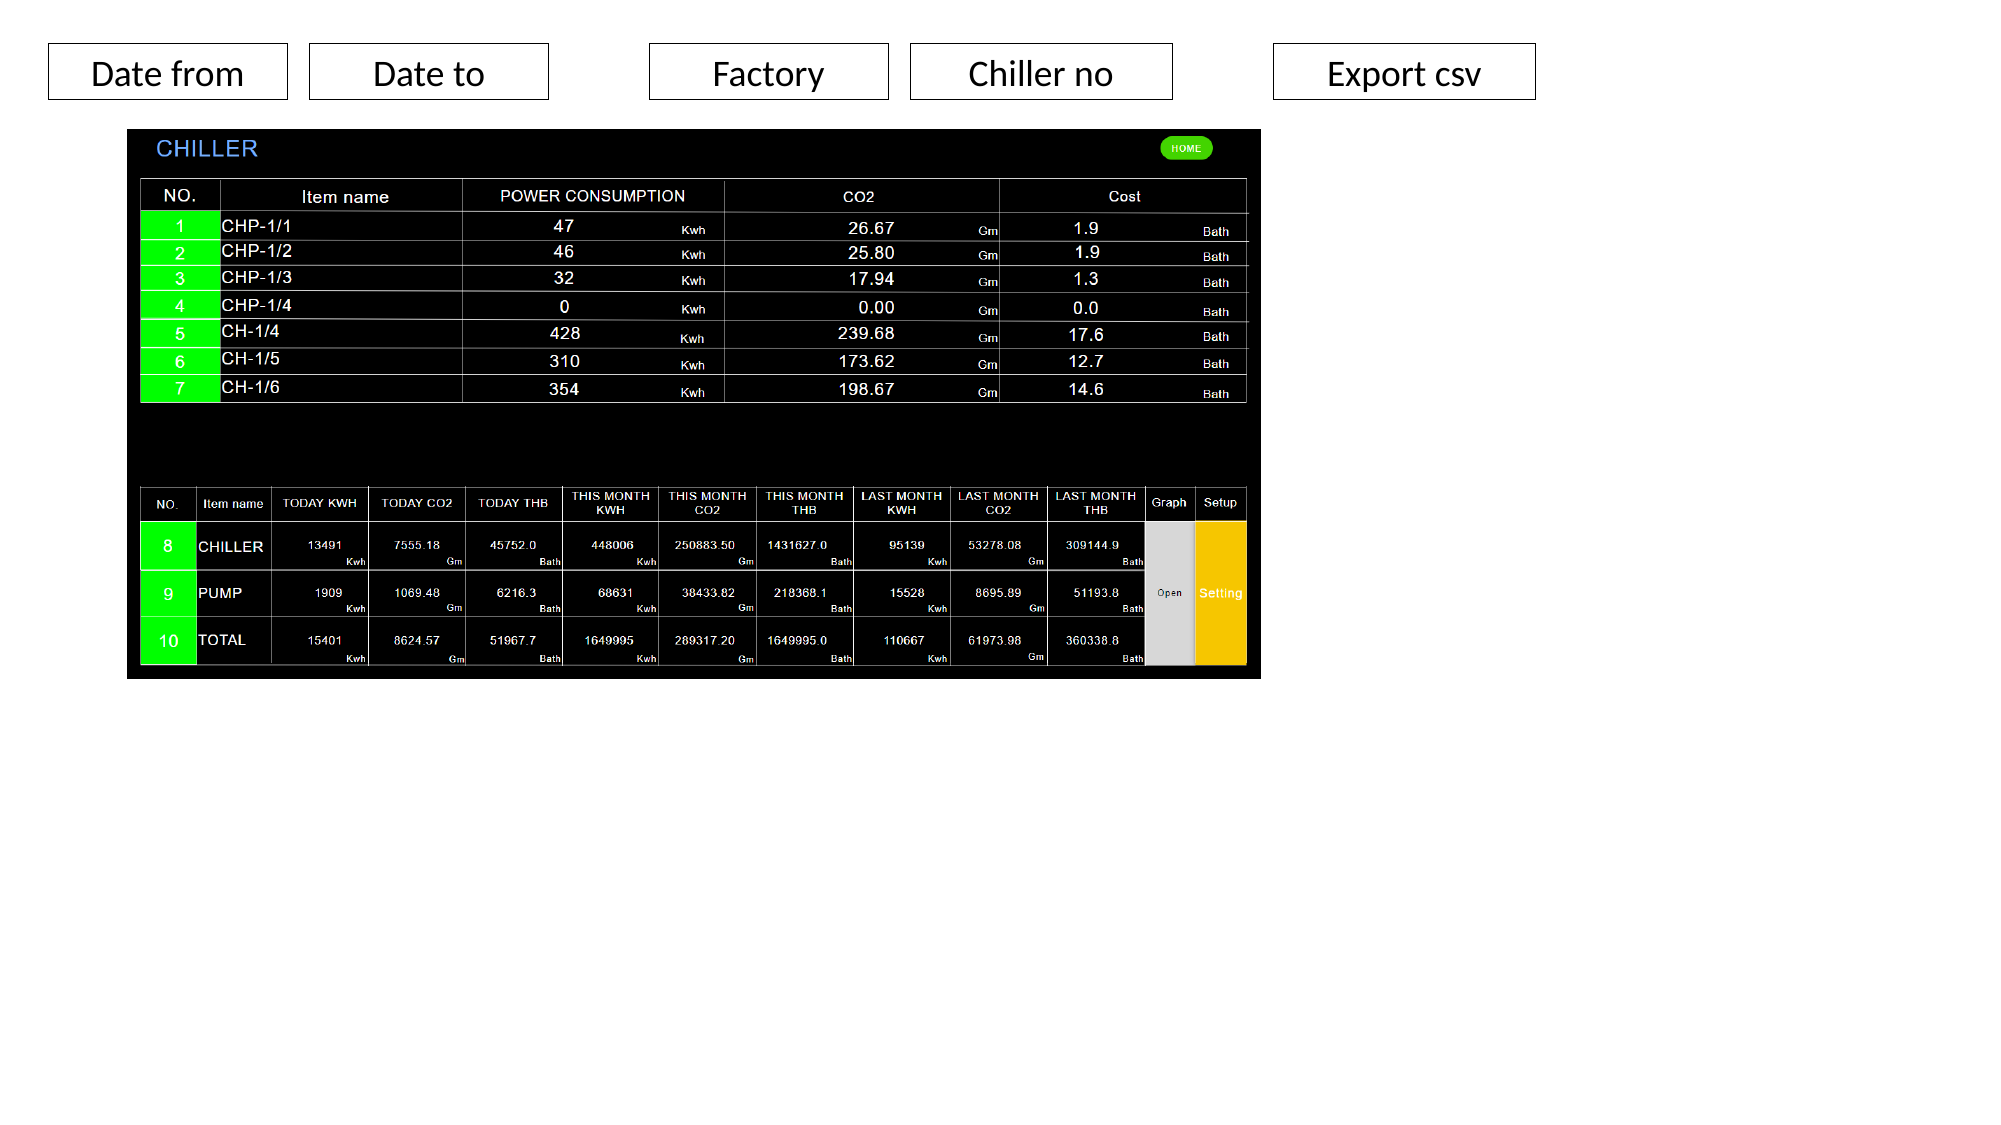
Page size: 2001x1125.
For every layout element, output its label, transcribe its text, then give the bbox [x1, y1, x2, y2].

text_box Factory [648, 42, 889, 100]
text_box Date to [309, 42, 550, 100]
text_box Export csv [1273, 42, 1536, 100]
text_box Date from [47, 42, 288, 100]
picture [127, 129, 1261, 680]
text_box Chiller no [910, 42, 1173, 100]
